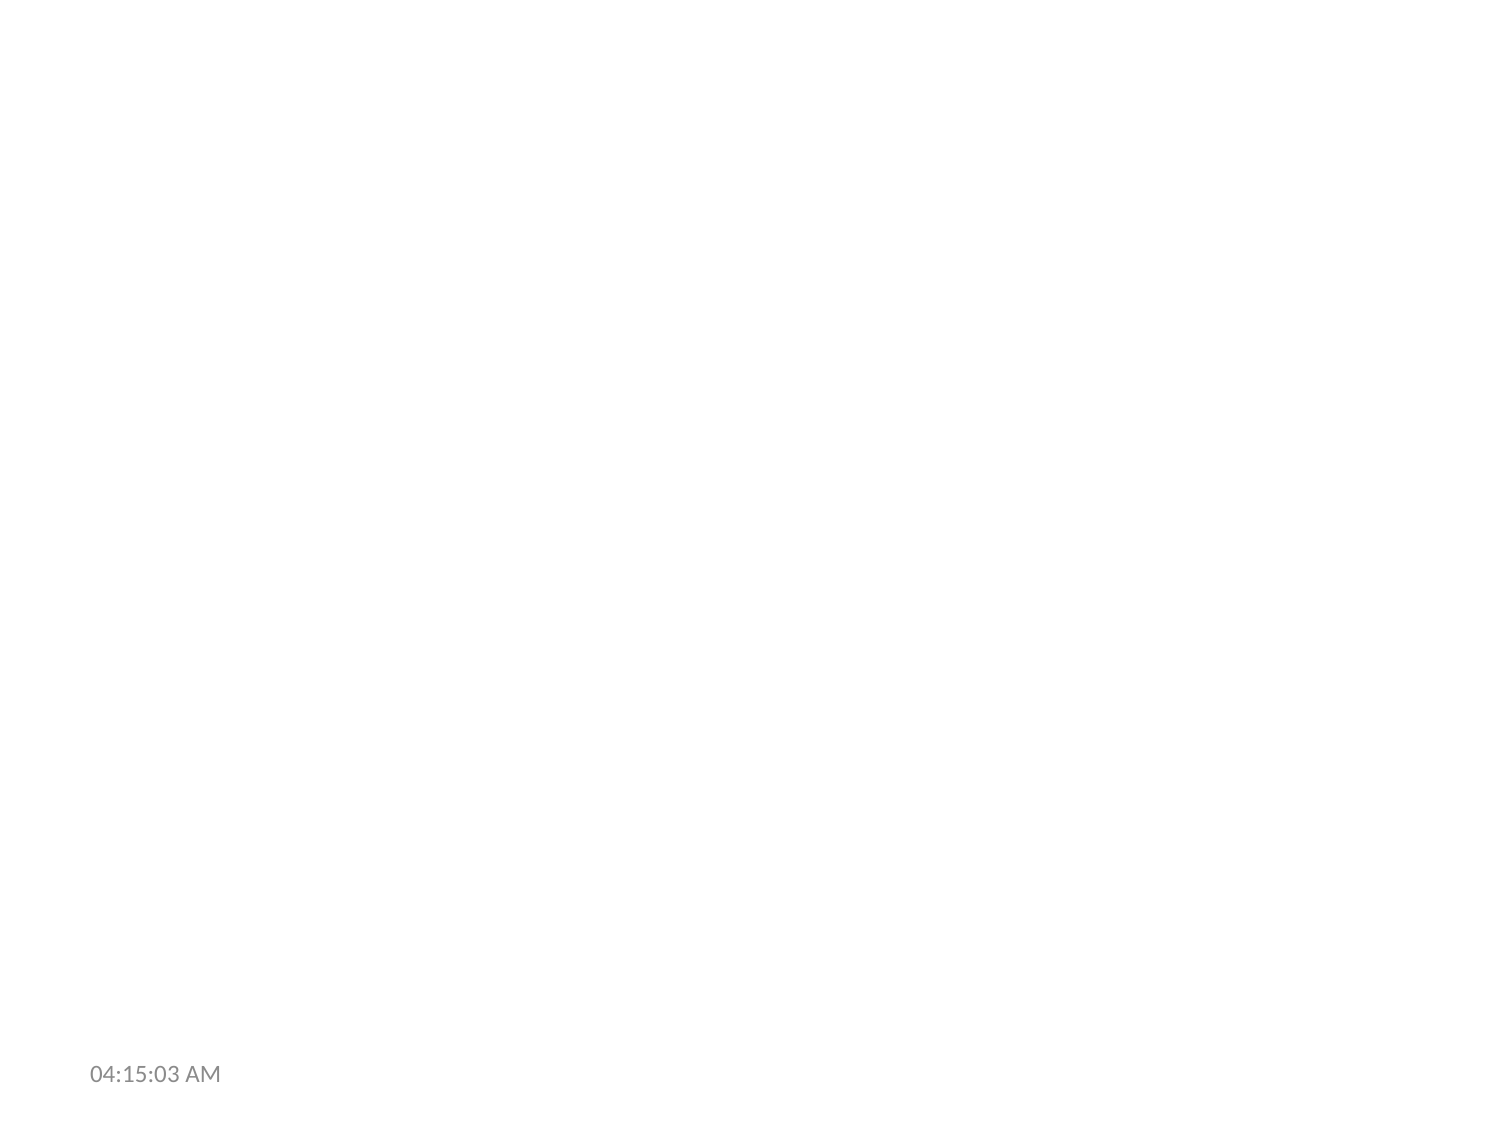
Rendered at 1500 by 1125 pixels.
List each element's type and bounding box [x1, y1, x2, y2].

slide_number [75, 1042, 425, 1103]
